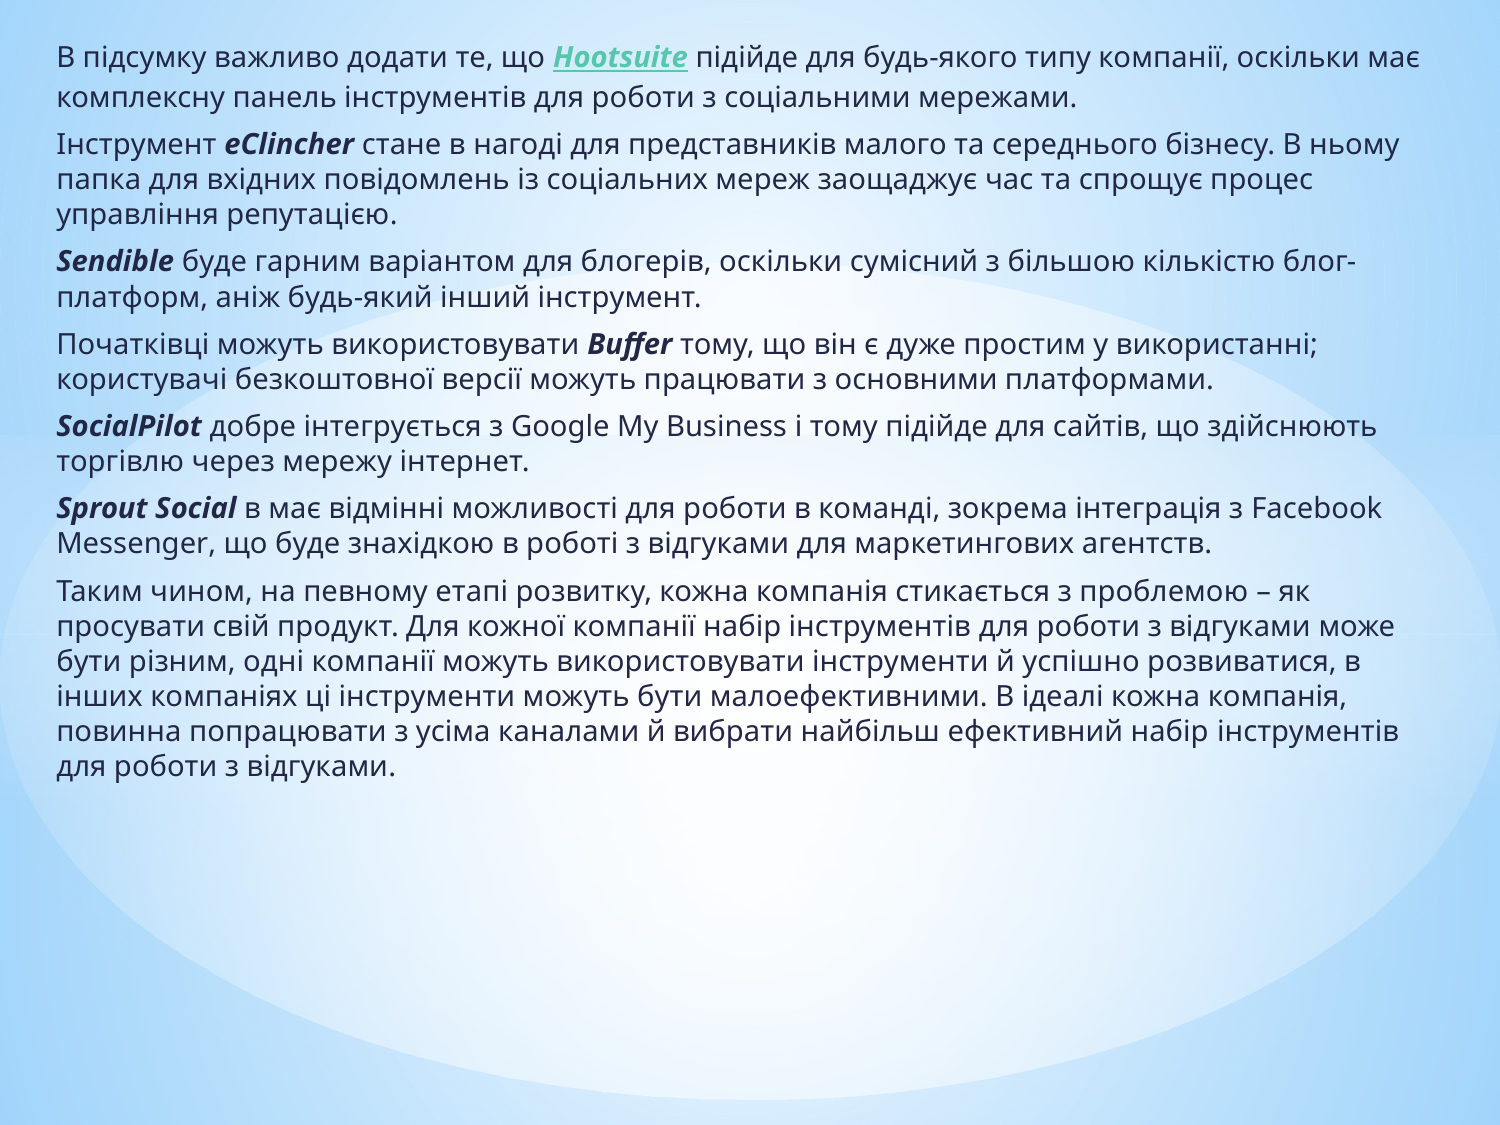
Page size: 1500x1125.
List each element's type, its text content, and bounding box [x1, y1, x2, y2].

subtitle В підсумку важливо додати те, що Hootsuite підійде для будь-якого типу компанії, оскільки має комплексну панель інструментів для роботи з соціальними мережами. Інструмент eClincher стане в нагоді для представників малого та середнього бізнесу. В ньому папка для вхідних повідомлень із соціальних мереж заощаджує час та спрощує процес управління репутацією. Sendible буде гарним варіантом для блогерів, оскільки сумісний з більшою кількістю блог-платформ, аніж будь-який інший інструмент. Початківці можуть використовувати Buffer тому, що він є дуже простим у використанні; користувачі безкоштовної версії можуть працювати з основними платформами. SocialPilot добре інтегрується з Google My Business і тому підійде для сайтів, що здійснюють торгівлю через мережу інтернет. Sprout Social в має відмінні можливості для роботи в команді, зокрема інтеграція з Facebook Messenger, що буде знахідкою в роботі з відгуками для маркетингових агентств. Таким чином, на певному етапі розвитку, кожна компанія стикається з проблемою – як просувати свій продукт. Для кожної компанії набір інструментів для роботи з відгуками може бути різним, одні компанії можуть використовувати інструменти й успішно розвиватися, в інших компаніях ці інструменти можуть бути малоефективними. В ідеалі кожна компанія, повинна попрацювати з усіма каналами й вибрати найбільш ефективний набір інструментів для роботи з відгуками. [41, 30, 1471, 1094]
